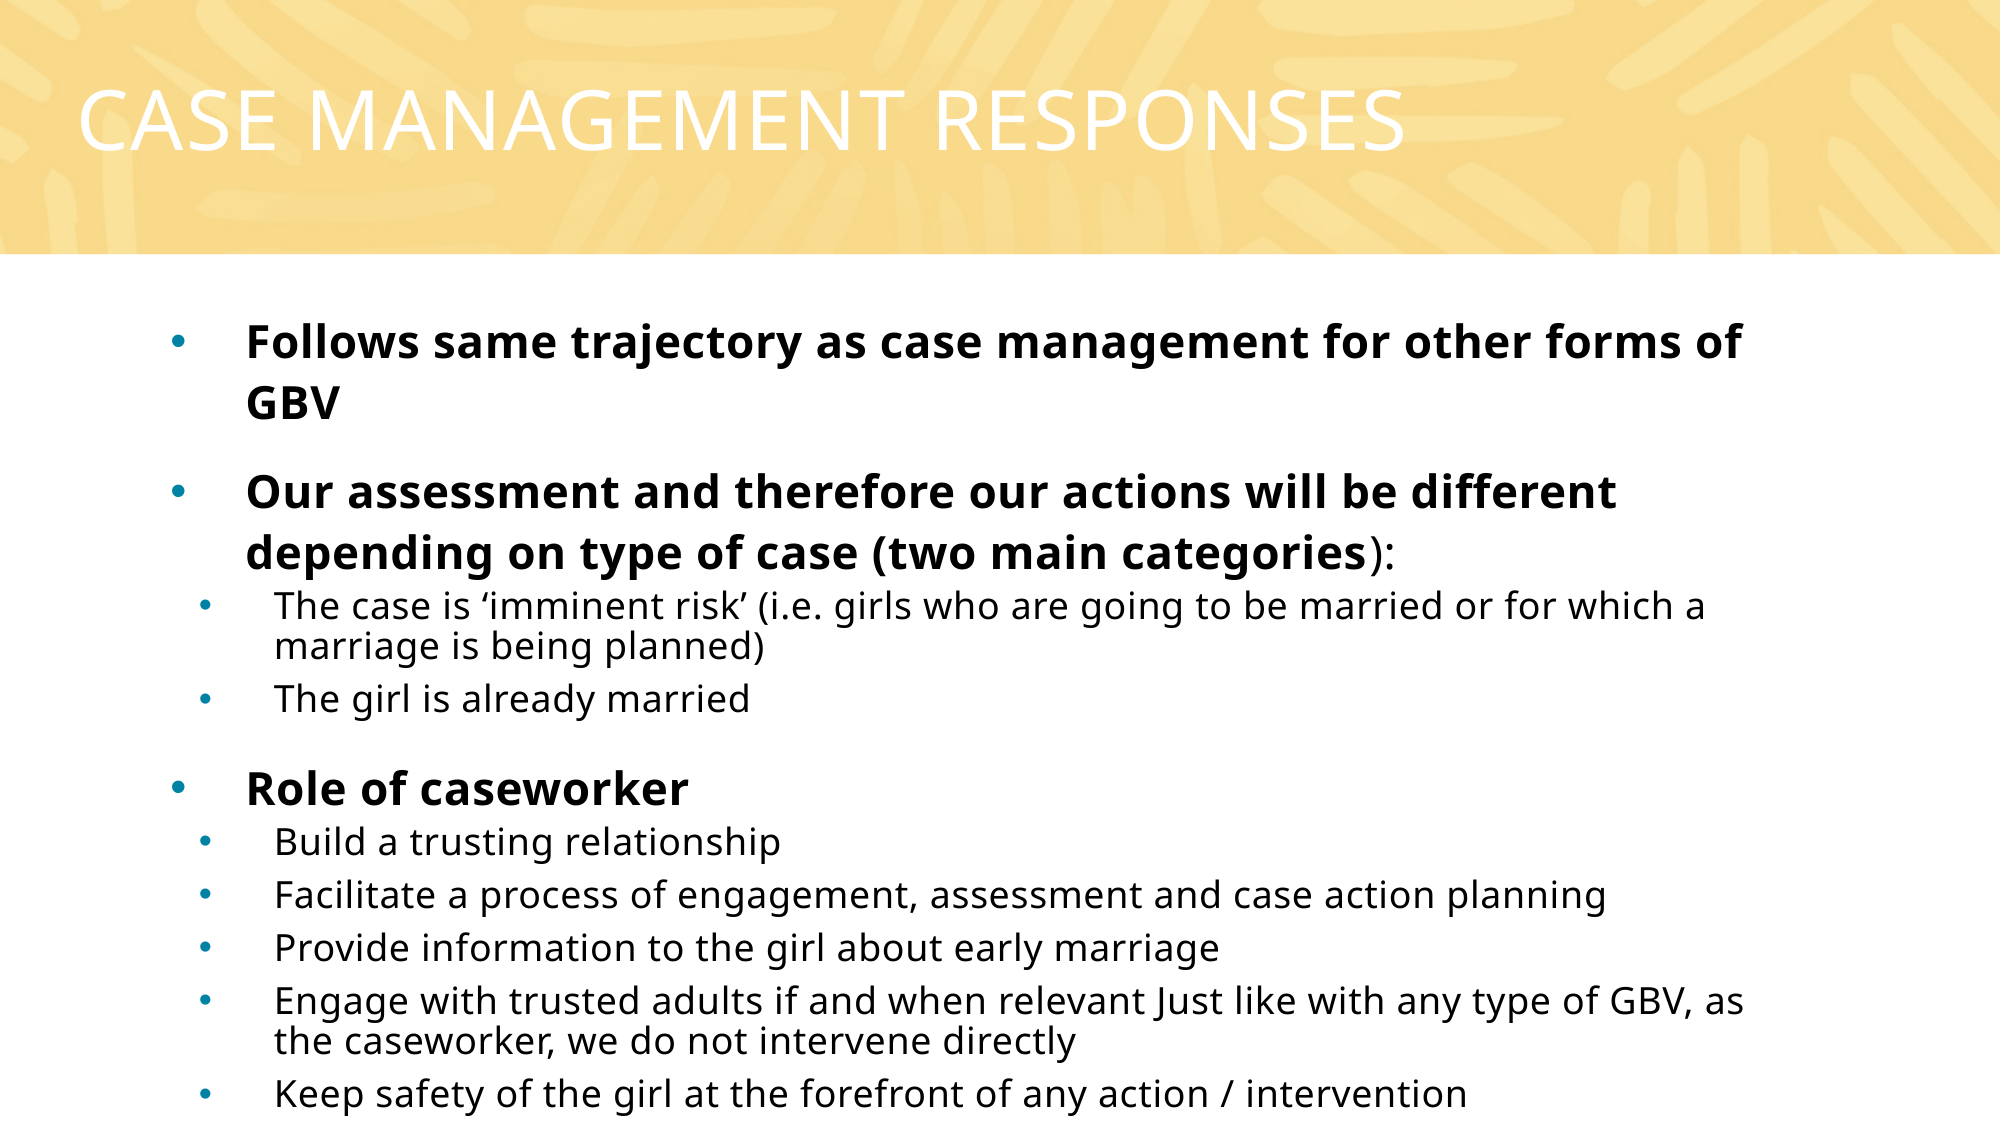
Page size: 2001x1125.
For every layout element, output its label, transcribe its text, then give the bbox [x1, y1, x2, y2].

picture [0, 0, 2000, 1125]
title Case management responses [61, 33, 1938, 220]
list Follows same trajectory as case management for other forms of GBV Our assessment and therefore our actions will be different depending on type of case (two main categories): The case is ‘imminent risk’ (i.e. girls who are going to be married or for which a marriage is being planned) The girl is already married Role of caseworker Build a trusting relationship Facilitate a process of engagement, assessment and case action planning Provide information to the girl about early marriage Engage with trusted adults if and when relevant Just like with any type of GBV, as the caseworker, we do not intervene directly Keep safety of the girl at the forefront of any action / intervention [162, 299, 1758, 1025]
